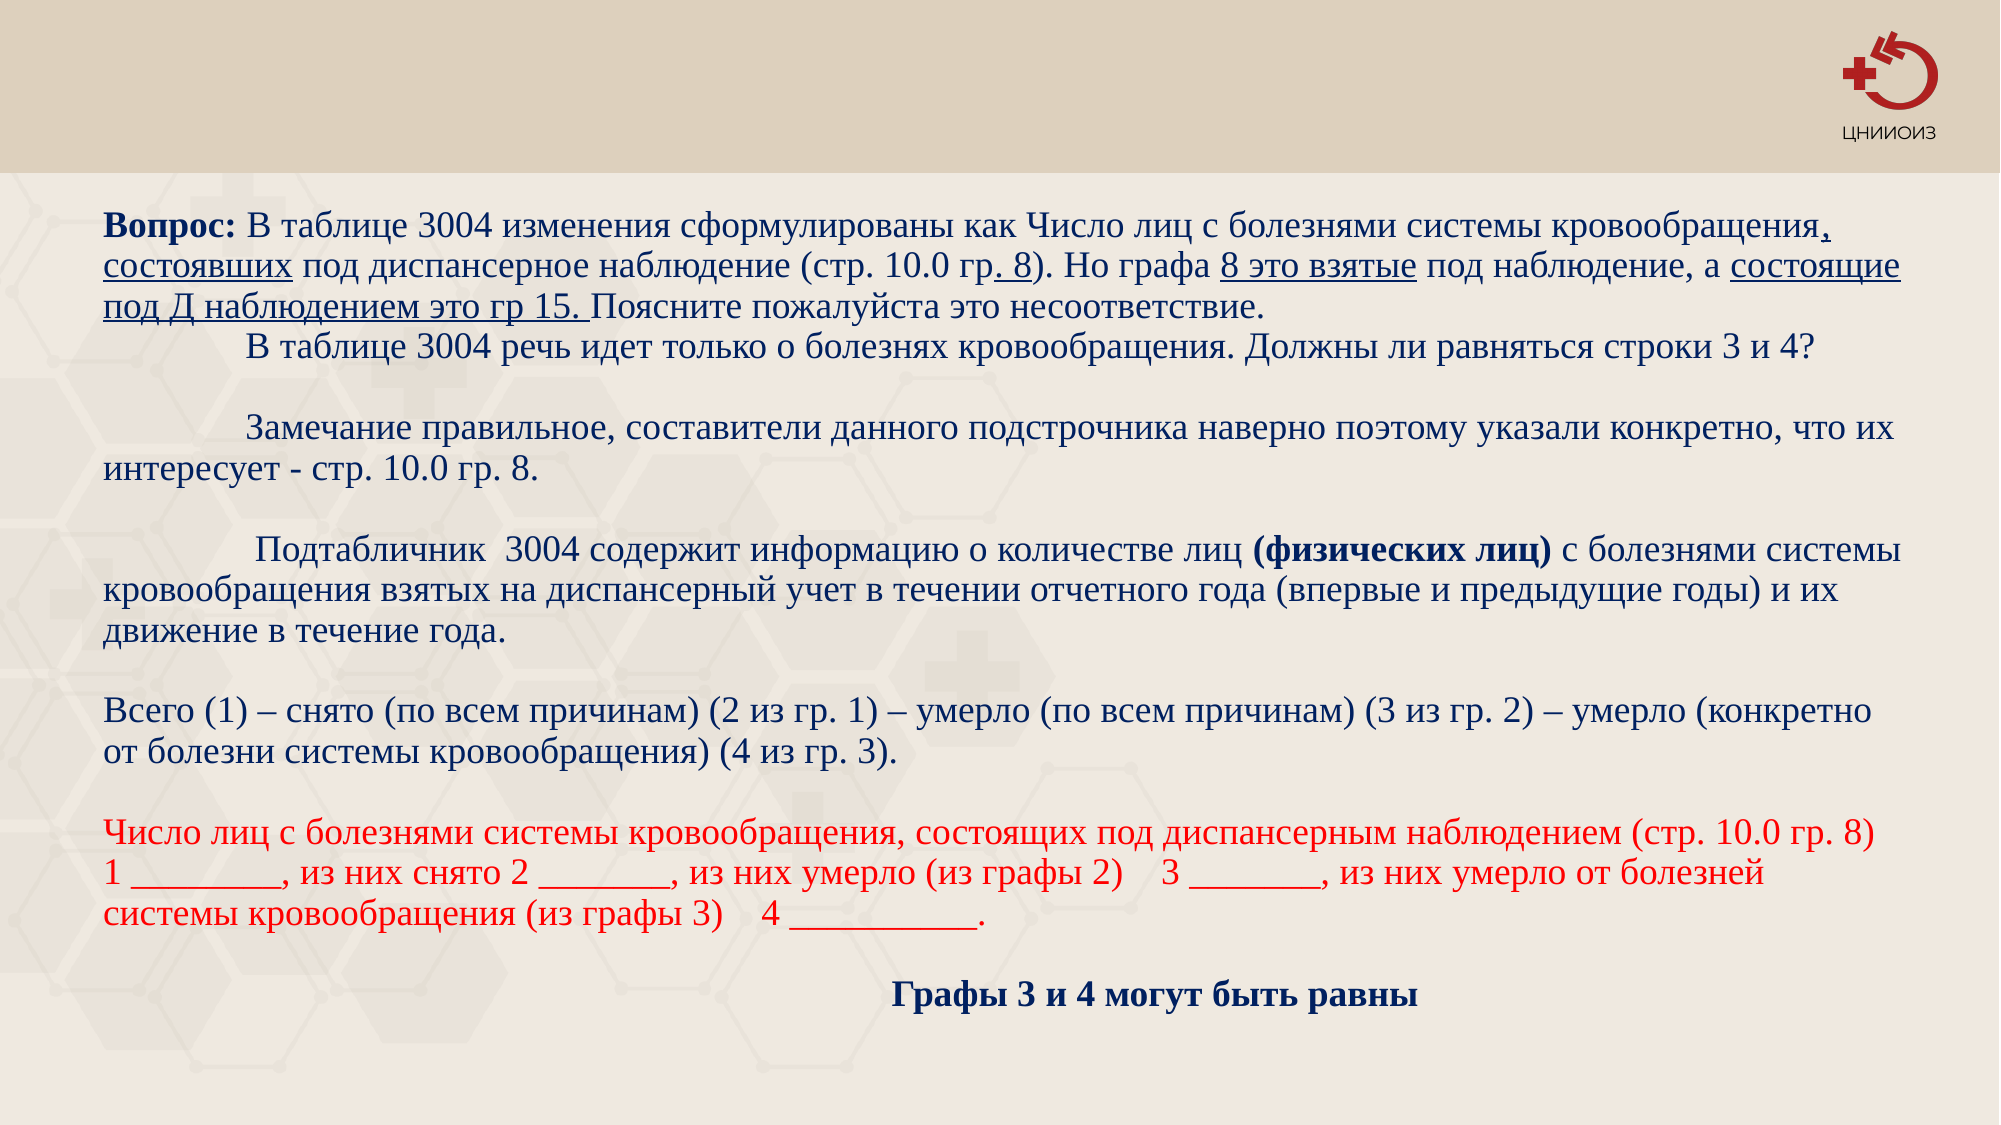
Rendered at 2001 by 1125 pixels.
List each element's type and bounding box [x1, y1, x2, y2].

text_box [0, 0, 2000, 174]
picture [0, 31, 1999, 1125]
